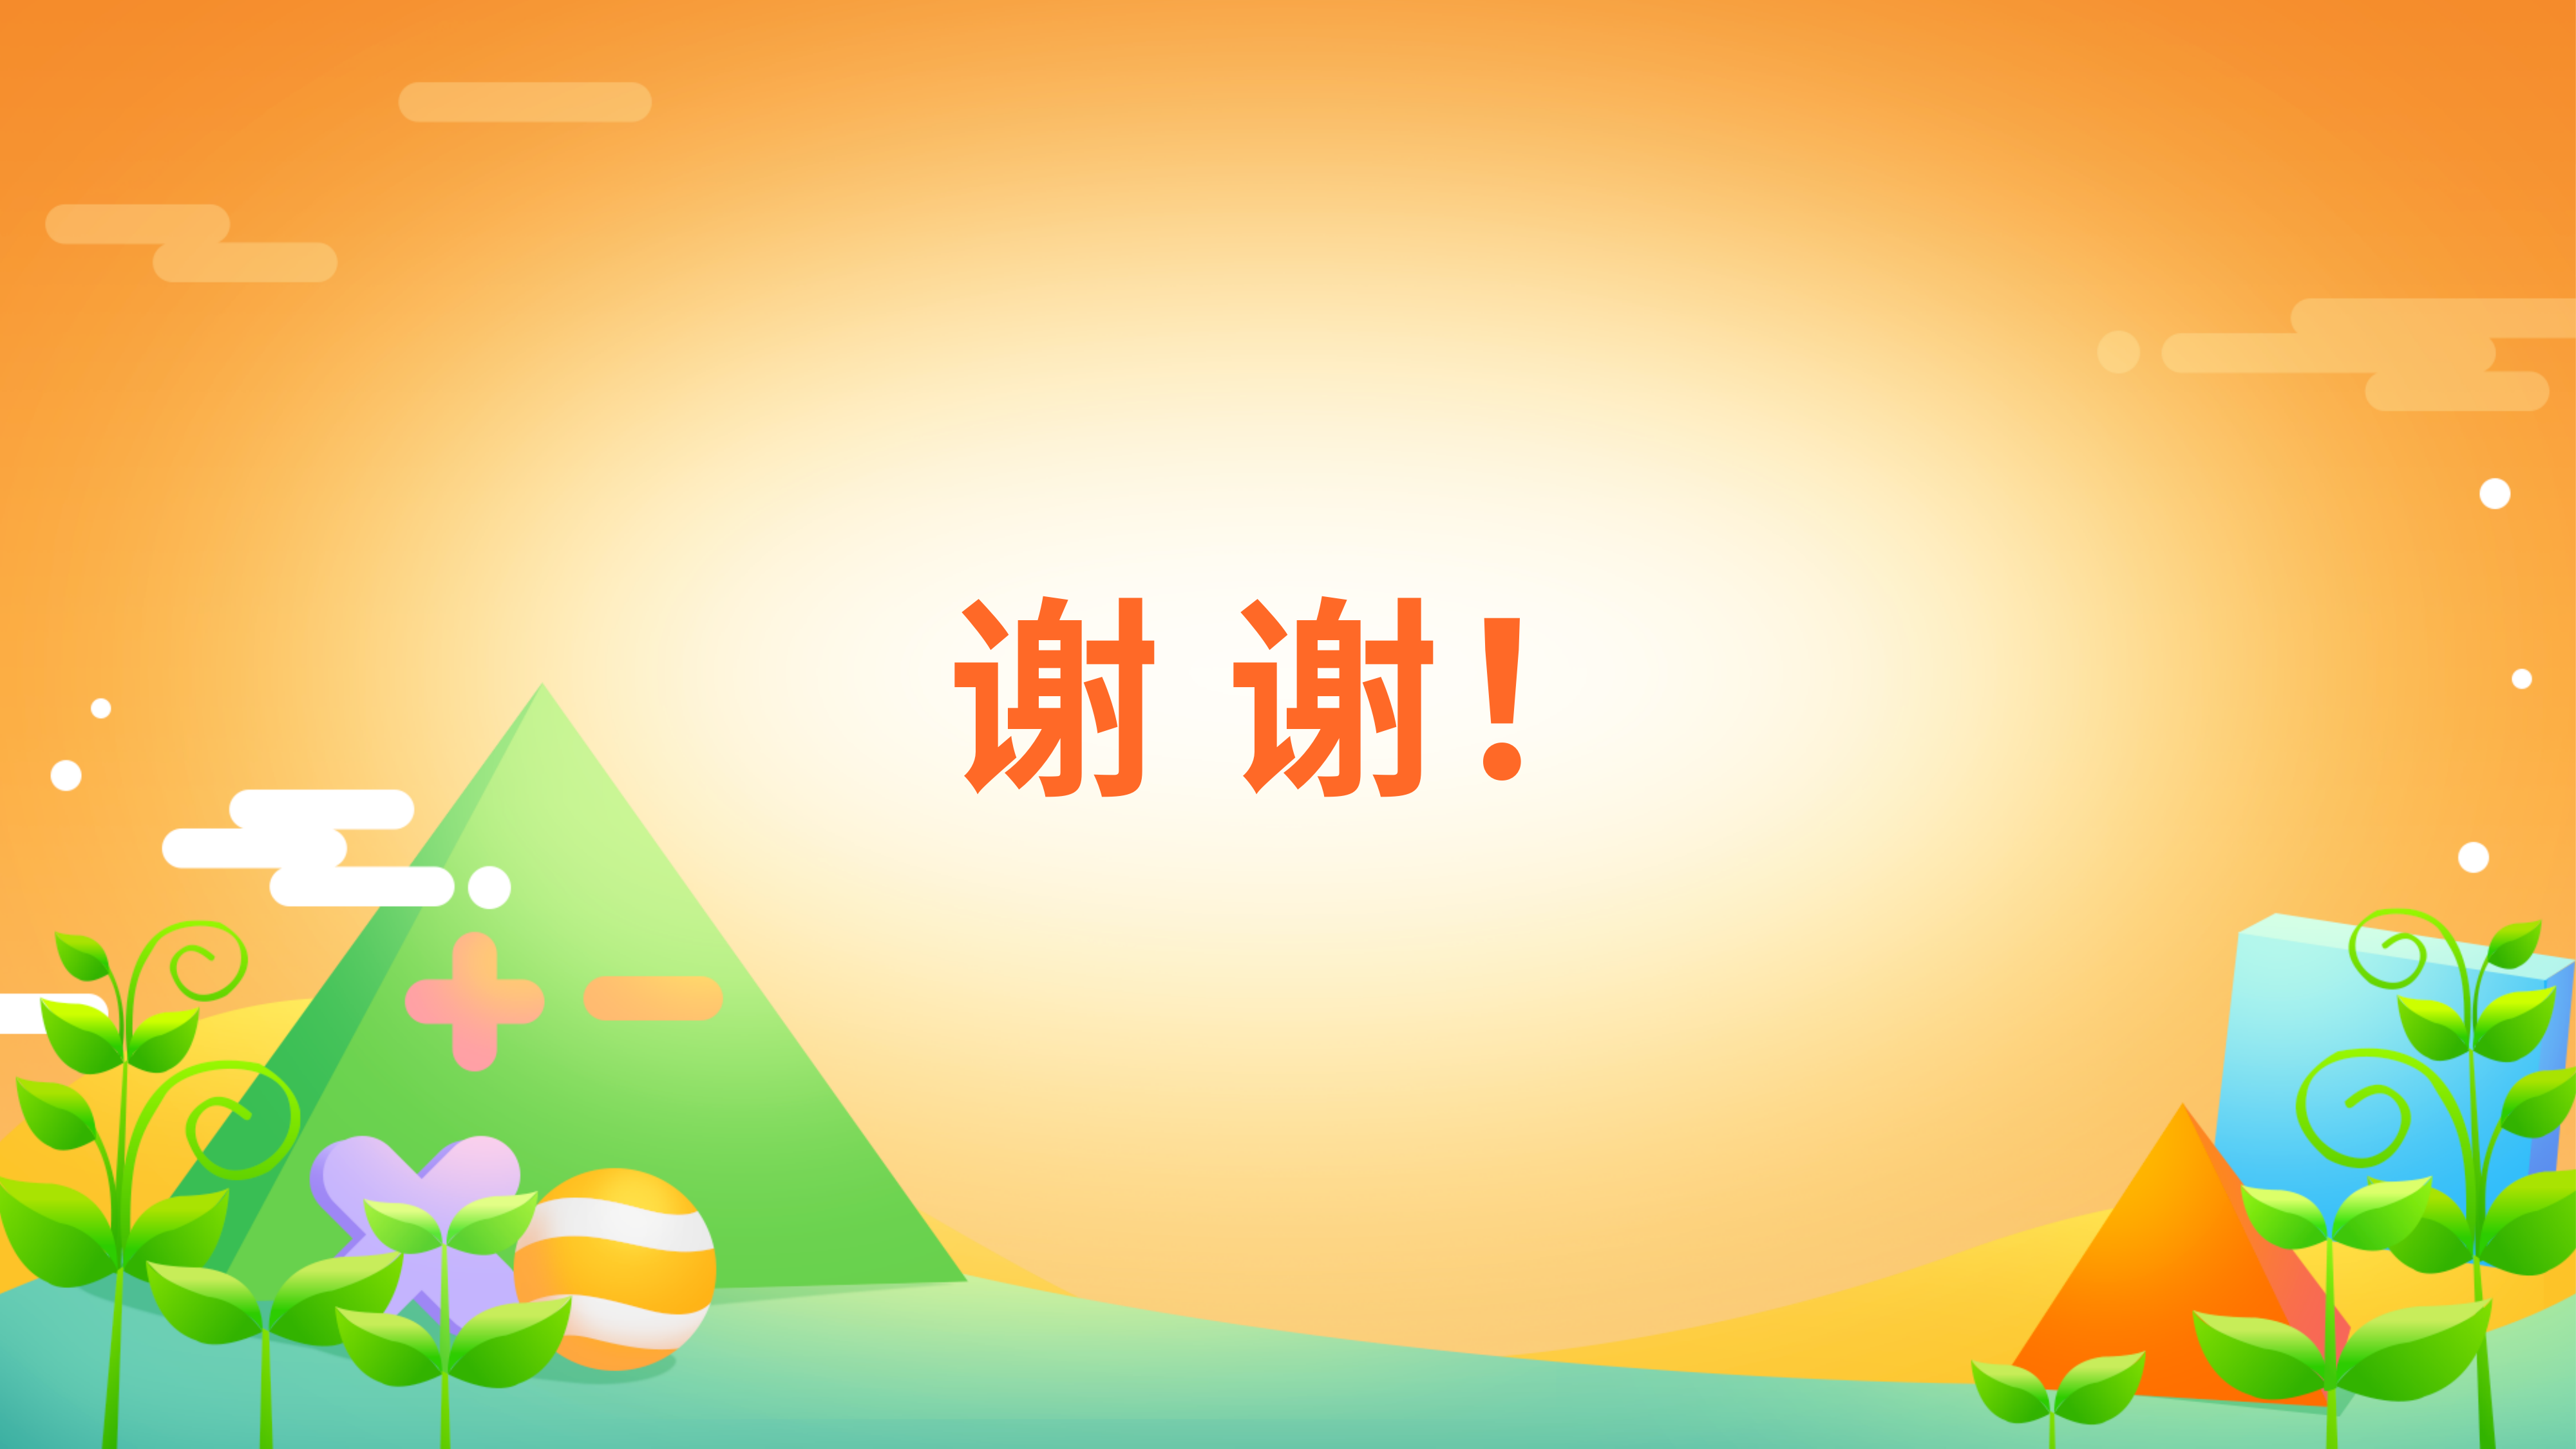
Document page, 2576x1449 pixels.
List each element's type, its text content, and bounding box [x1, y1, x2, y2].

text_box 谢 谢！ [155, 560, 2448, 851]
picture [0, 0, 2576, 1449]
